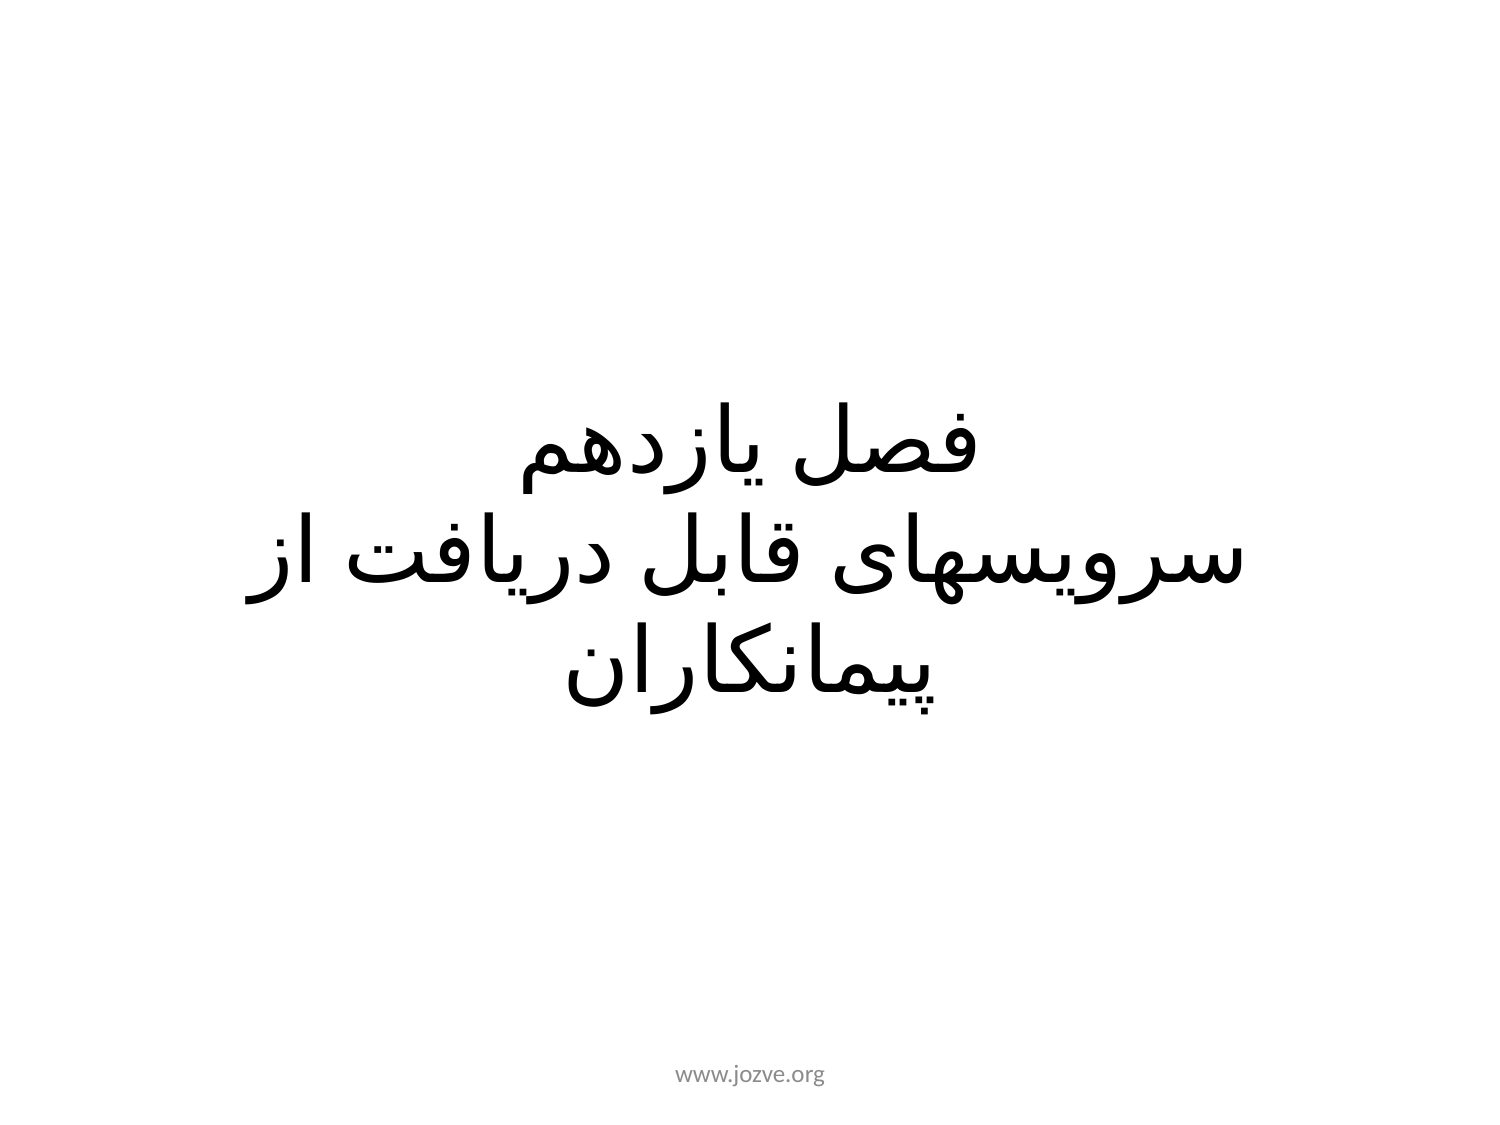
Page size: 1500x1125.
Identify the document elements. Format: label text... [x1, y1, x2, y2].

footer www.jozve.org [512, 1042, 988, 1103]
title فصل یازدهم سرویسهای قابل دریافت از پیمانکاران [75, 45, 1425, 1047]
